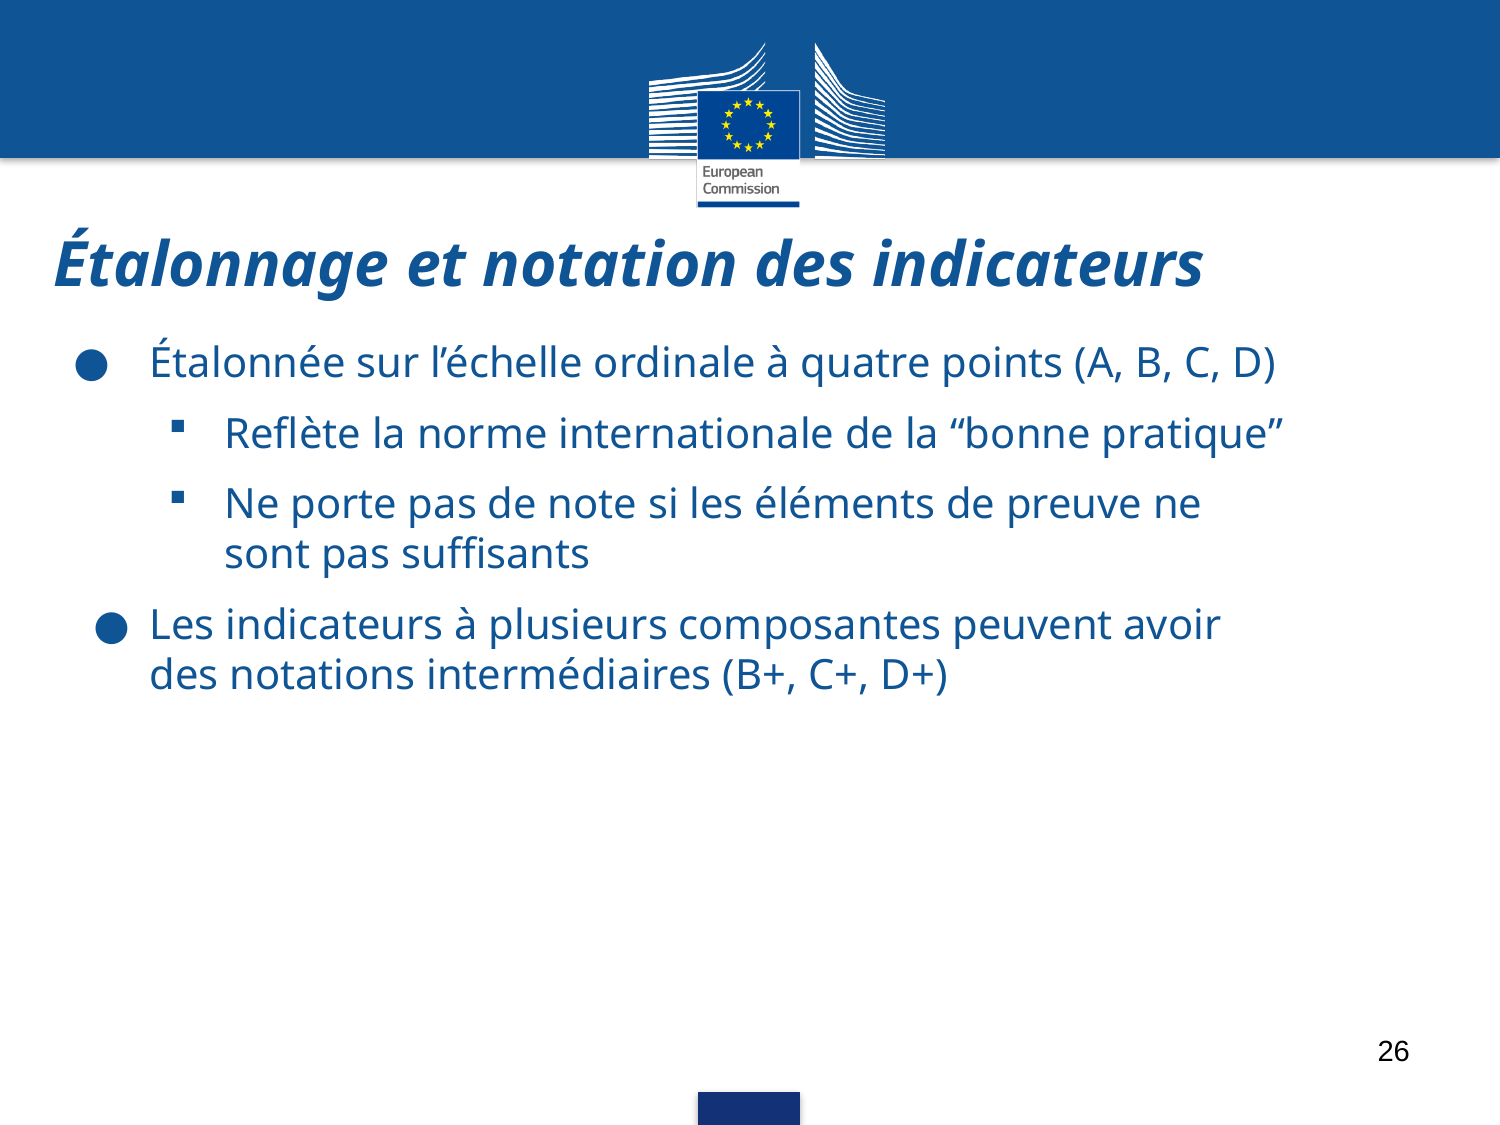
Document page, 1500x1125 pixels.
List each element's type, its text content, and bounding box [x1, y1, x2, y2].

picture [649, 42, 885, 208]
slide_number 26 [1074, 1024, 1426, 1103]
text_box Étalonnage et notation des indicateurs [53, 231, 1413, 300]
text_box Étalonnée sur l’échelle ordinale à quatre points (A, B, C, D) Reflète la norme internationale de la “bonne pratique” Ne porte pas de note si les éléments de preuve ne sont pas suffisants Les indicateurs à plusieurs composantes peuvent avoir des notations intermédiaires (B+, C+, D+) [58, 328, 1311, 854]
